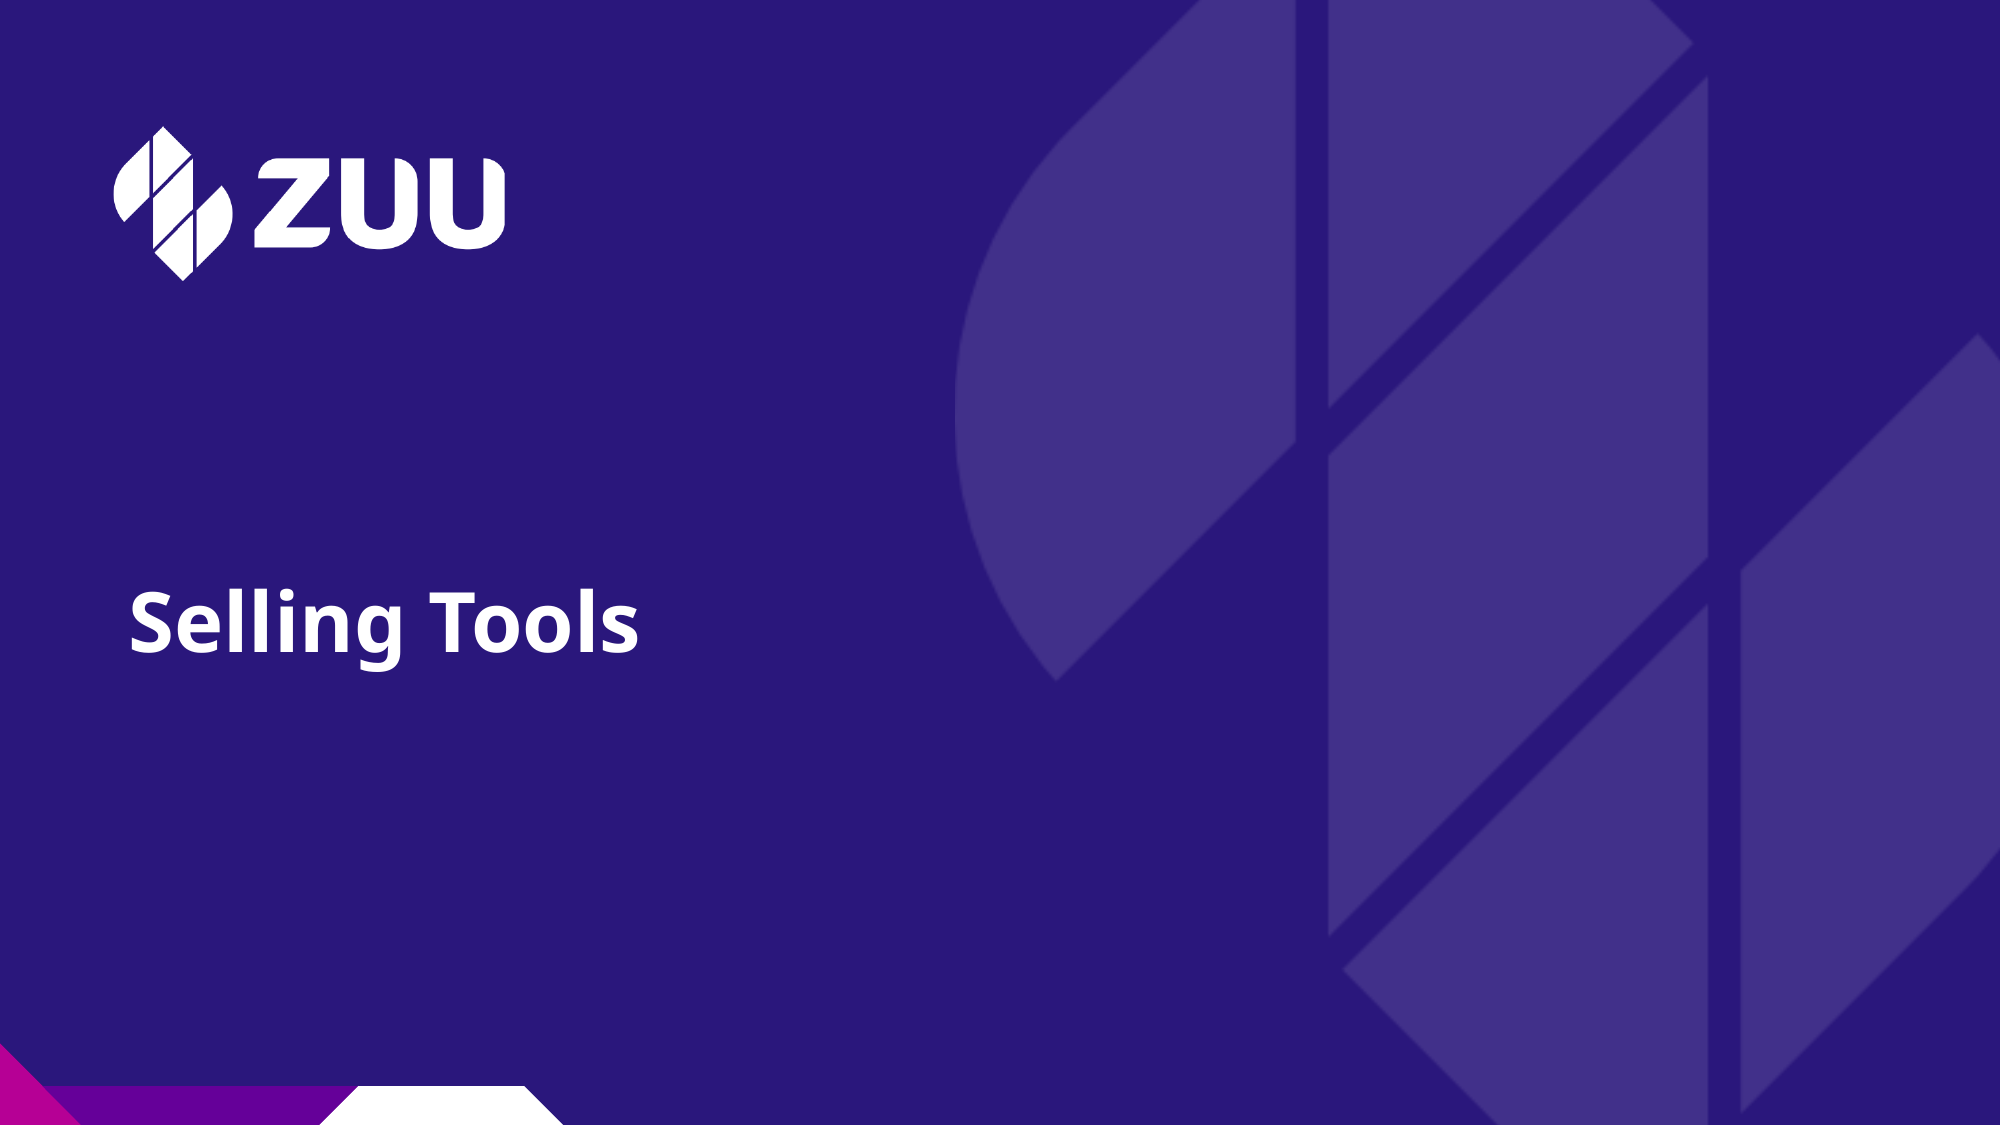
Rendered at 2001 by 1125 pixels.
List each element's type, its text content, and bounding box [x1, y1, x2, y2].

title Selling Tools [113, 406, 1119, 679]
